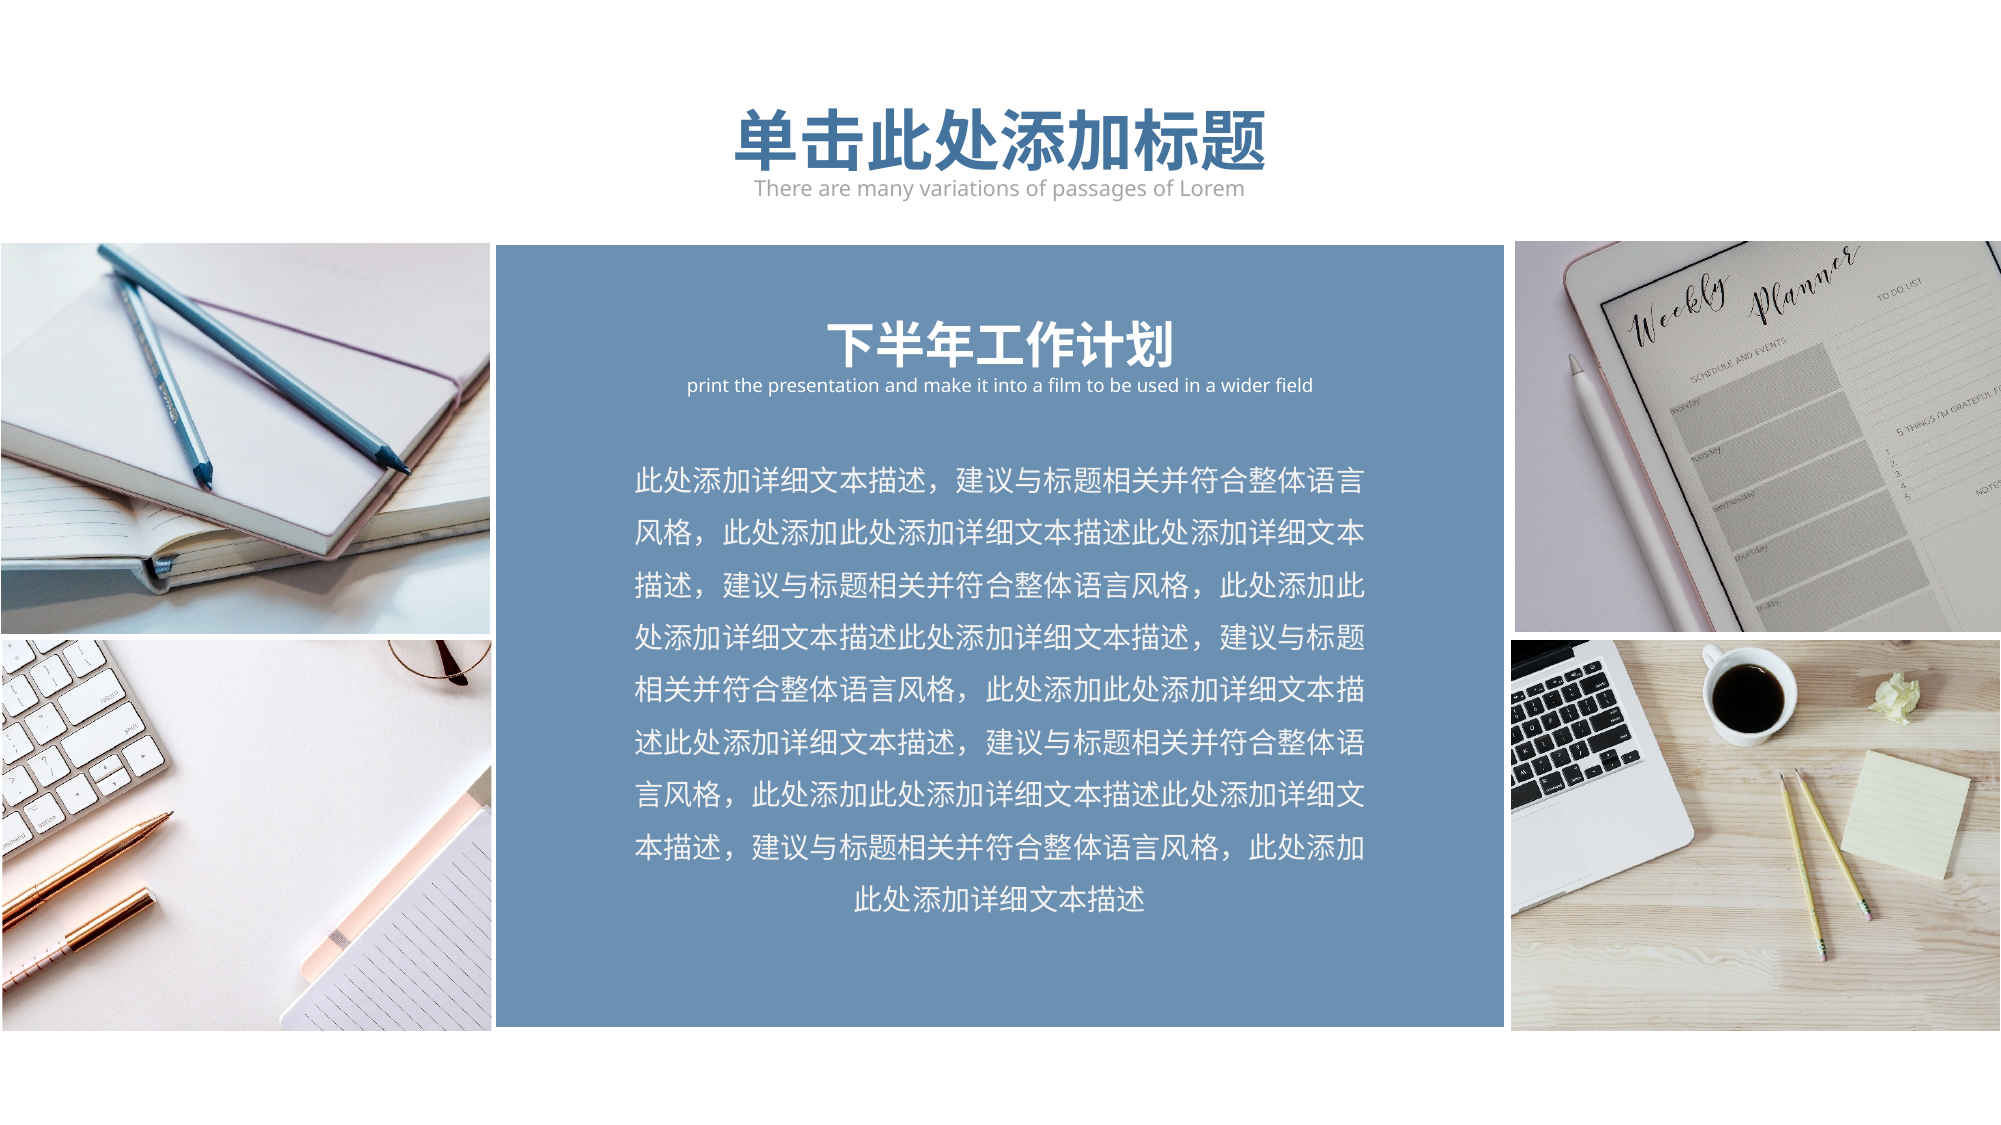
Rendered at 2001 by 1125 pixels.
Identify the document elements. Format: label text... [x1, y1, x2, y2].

picture [1515, 241, 2001, 632]
picture [0, 243, 490, 634]
picture [2, 640, 492, 1031]
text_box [674, 91, 1326, 210]
text_box print the presentation and make it into a film to be used in a wider field [599, 361, 1401, 404]
text_box [492, 241, 1508, 1031]
picture [1510, 640, 2000, 1031]
text_box 下半年工作计划 [729, 305, 1271, 361]
text_box 此处添加详细文本描述，建议与标题相关并符合整体语言风格，此处添加此处添加详细文本描述此处添加详细文本描述，建议与标题相关并符合整体语言风格，此处添加此处添加详细文本描述此处添加详细文本描述，建议与标题相关并符合整体语言风格，此处添加此处添加详细文本描述此处添加详细文本描述，建议与标题相关并符合整体语言风格，此处添加此处添加详细文本描述此处添加详细文本描述，建议与标题相关并符合整体语言风格，此处添加此处添加详细文本描述 [615, 437, 1385, 924]
